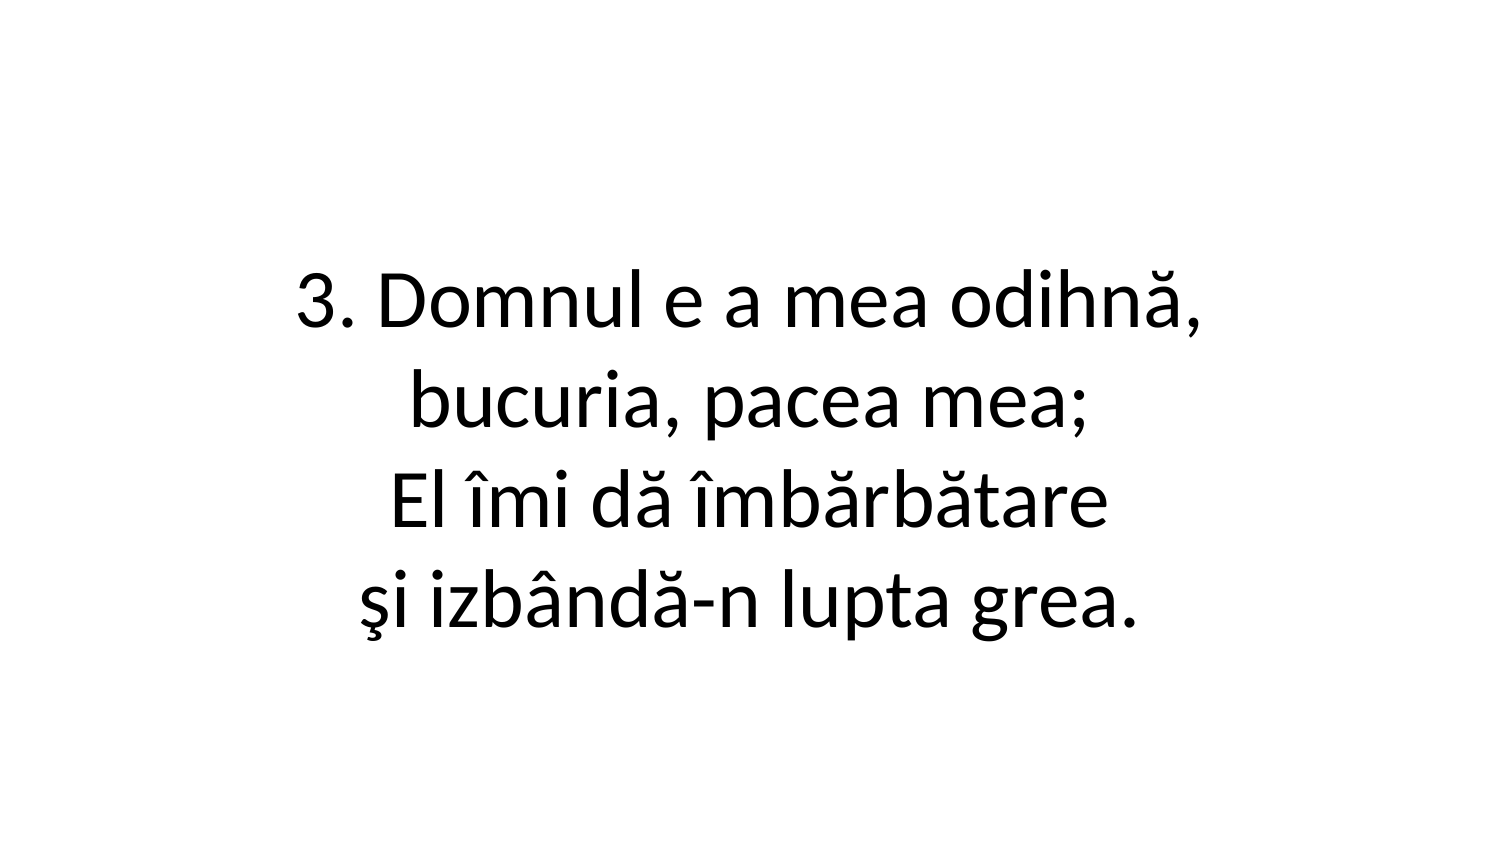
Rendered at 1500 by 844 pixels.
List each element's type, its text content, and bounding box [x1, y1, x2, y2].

text_box 3. Domnul e a mea odihnă, bucuria, pacea mea; El îmi dă îmbărbătare şi izbândă-n lupta grea. [280, 192, 1220, 652]
